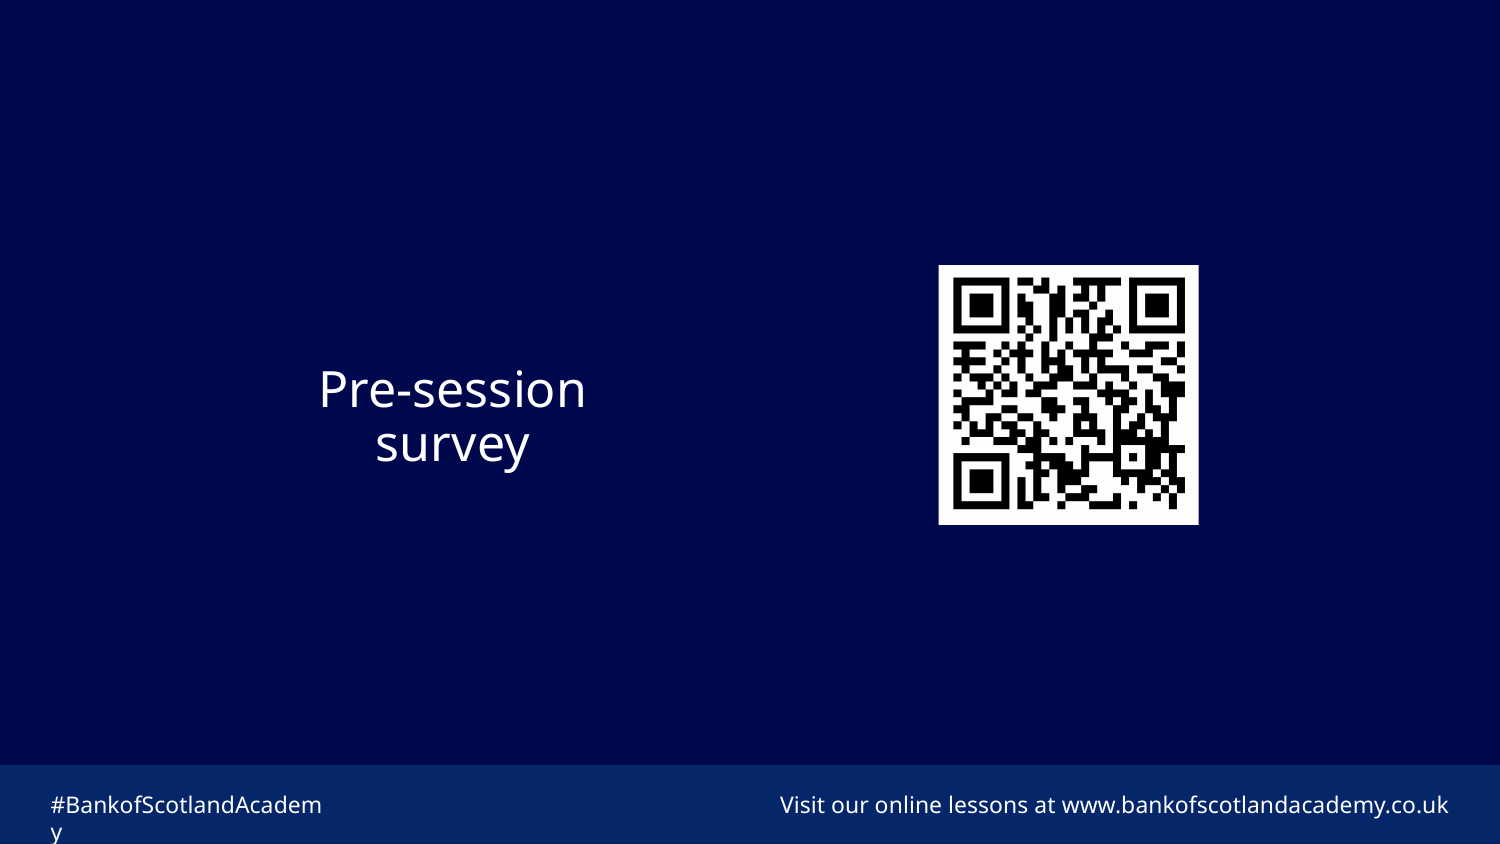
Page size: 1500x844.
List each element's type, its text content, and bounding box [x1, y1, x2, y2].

title Pre-session survey [247, 357, 659, 427]
picture [938, 264, 1199, 525]
